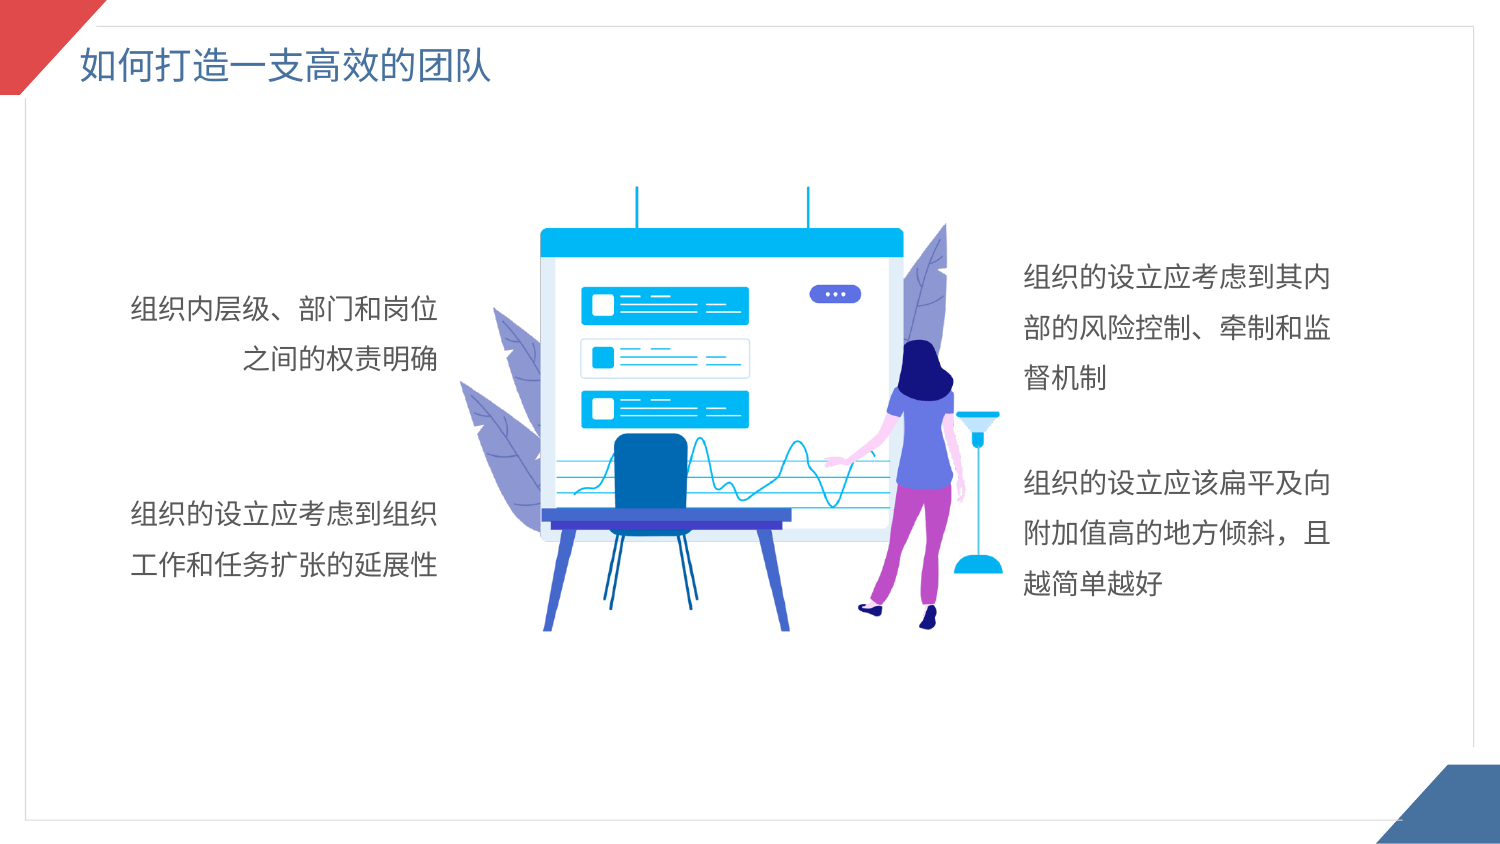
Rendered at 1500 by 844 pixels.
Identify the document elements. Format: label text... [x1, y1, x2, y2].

picture [437, 109, 1038, 710]
text_box 组织内层级、部门和岗位之间的权责明确 [93, 268, 437, 332]
text_box 组织的设立应考虑到其内部的风险控制、牵制和监督机制 [1038, 237, 1355, 301]
text_box 组织的设立应该扁平及向附加值高的地方倾斜，且越简单越好 [1038, 442, 1355, 506]
text_box 组织的设立应考虑到组织工作和任务扩张的延展性 [93, 474, 437, 538]
